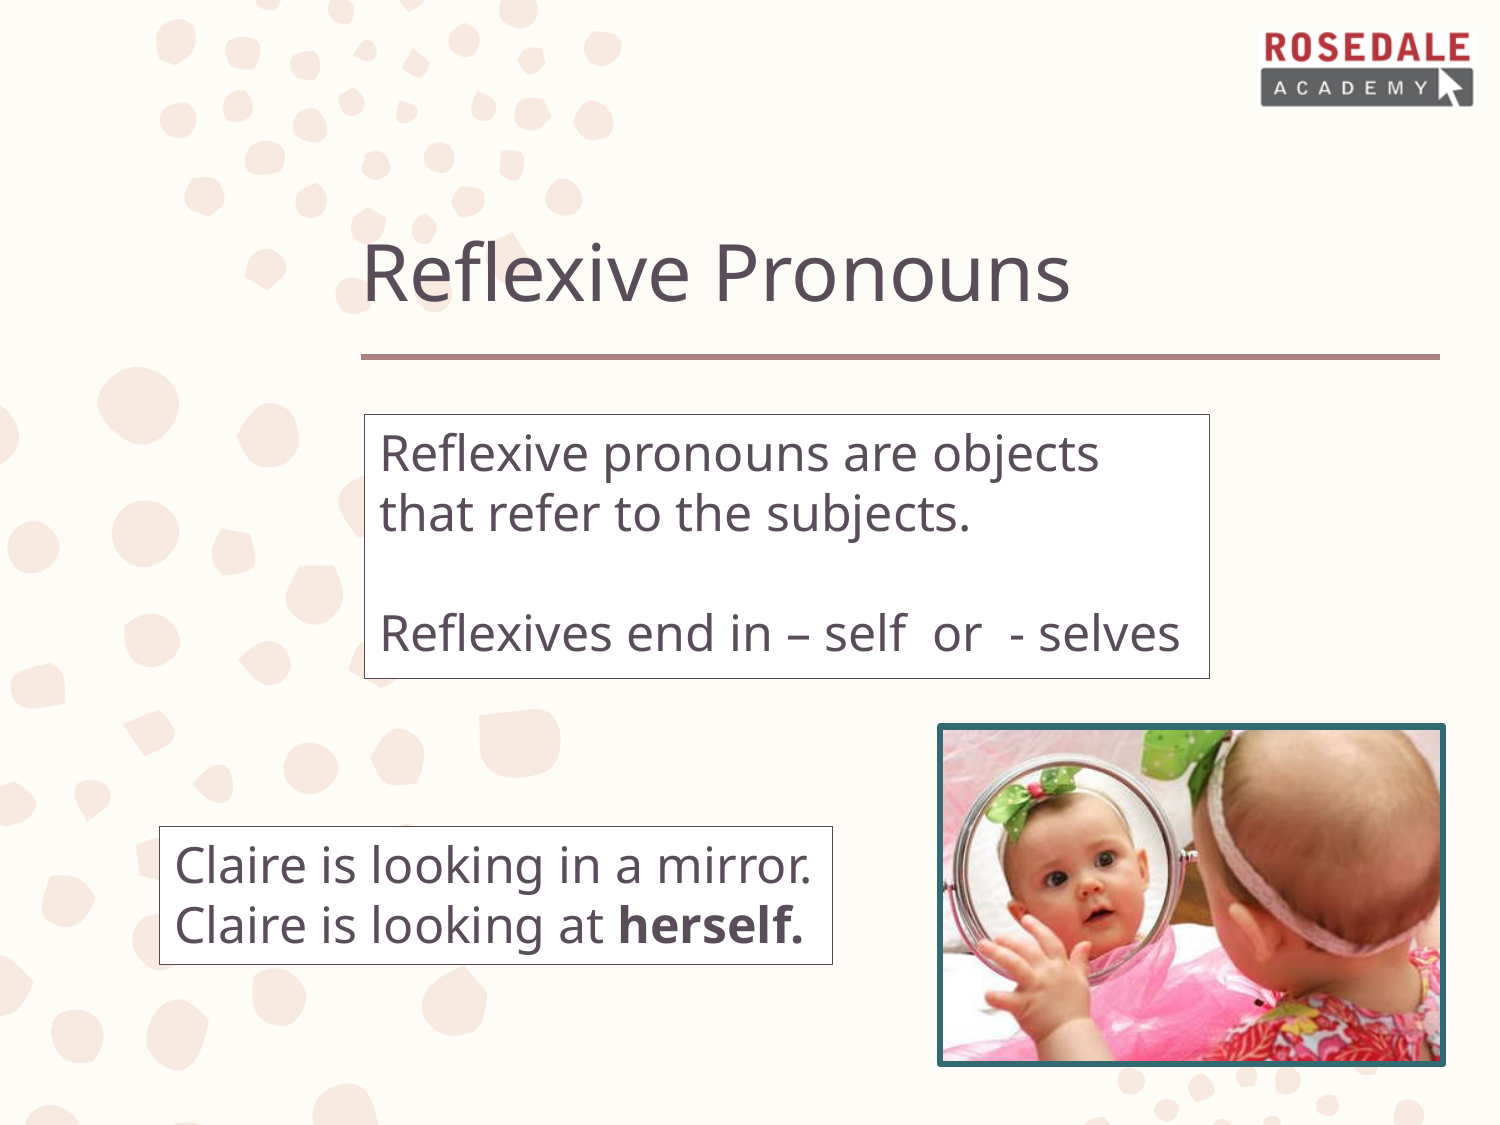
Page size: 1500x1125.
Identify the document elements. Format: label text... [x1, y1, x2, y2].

picture [1258, 31, 1475, 109]
picture [943, 729, 1441, 1062]
text_box Claire is looking in a mirror. Claire is looking at herself. [159, 826, 833, 965]
title Reflexive Pronouns [345, 219, 1440, 350]
list Reflexive pronouns are objects that refer to the subjects. Reflexives end in – self or - selves [364, 414, 1210, 679]
